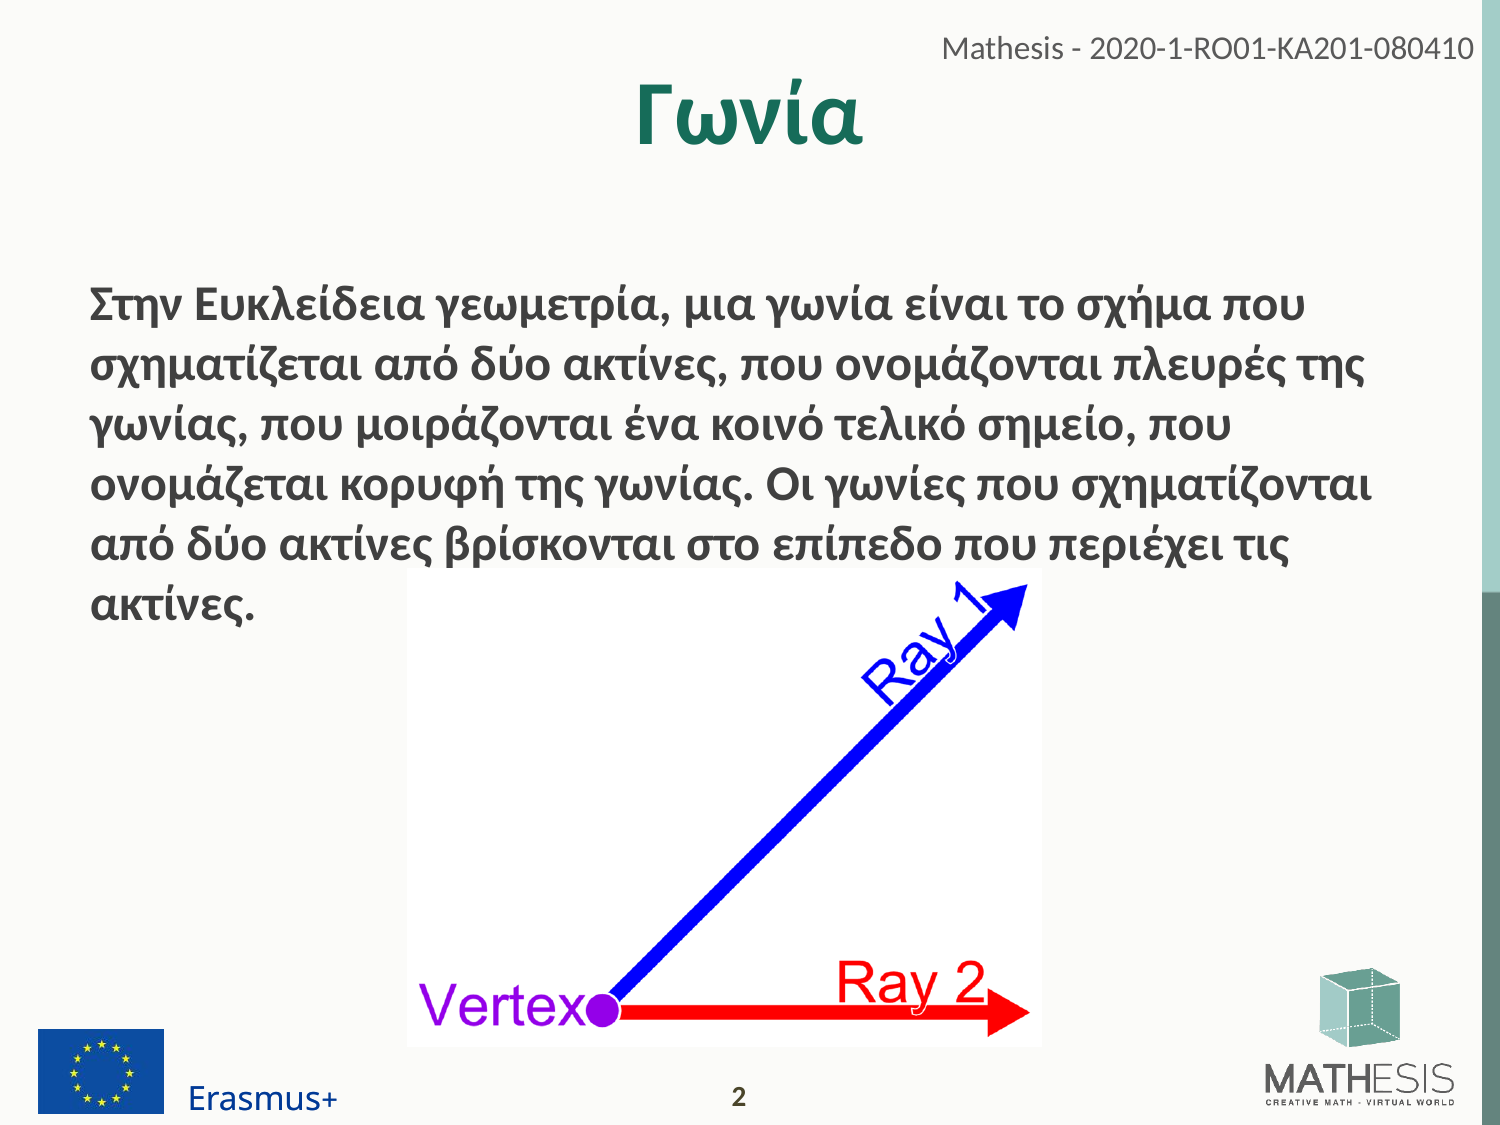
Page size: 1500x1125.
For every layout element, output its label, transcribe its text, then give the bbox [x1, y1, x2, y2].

picture [38, 1029, 164, 1114]
title Γωνία [75, 45, 1425, 233]
list Στην Ευκλείδεια γεωμετρία, μια γωνία είναι το σχήμα που σχηματίζεται από δύο ακτίνες, που ονομάζονται πλευρές της γωνίας, που μοιράζονται ένα κοινό τελικό σημείο, που ονομάζεται κορυφή της γωνίας. Οι γωνίες που σχηματίζονται από δύο ακτίνες βρίσκονται στο επίπεδο που περιέχει τις ακτίνες. [75, 262, 1425, 1005]
picture [407, 567, 1043, 1047]
